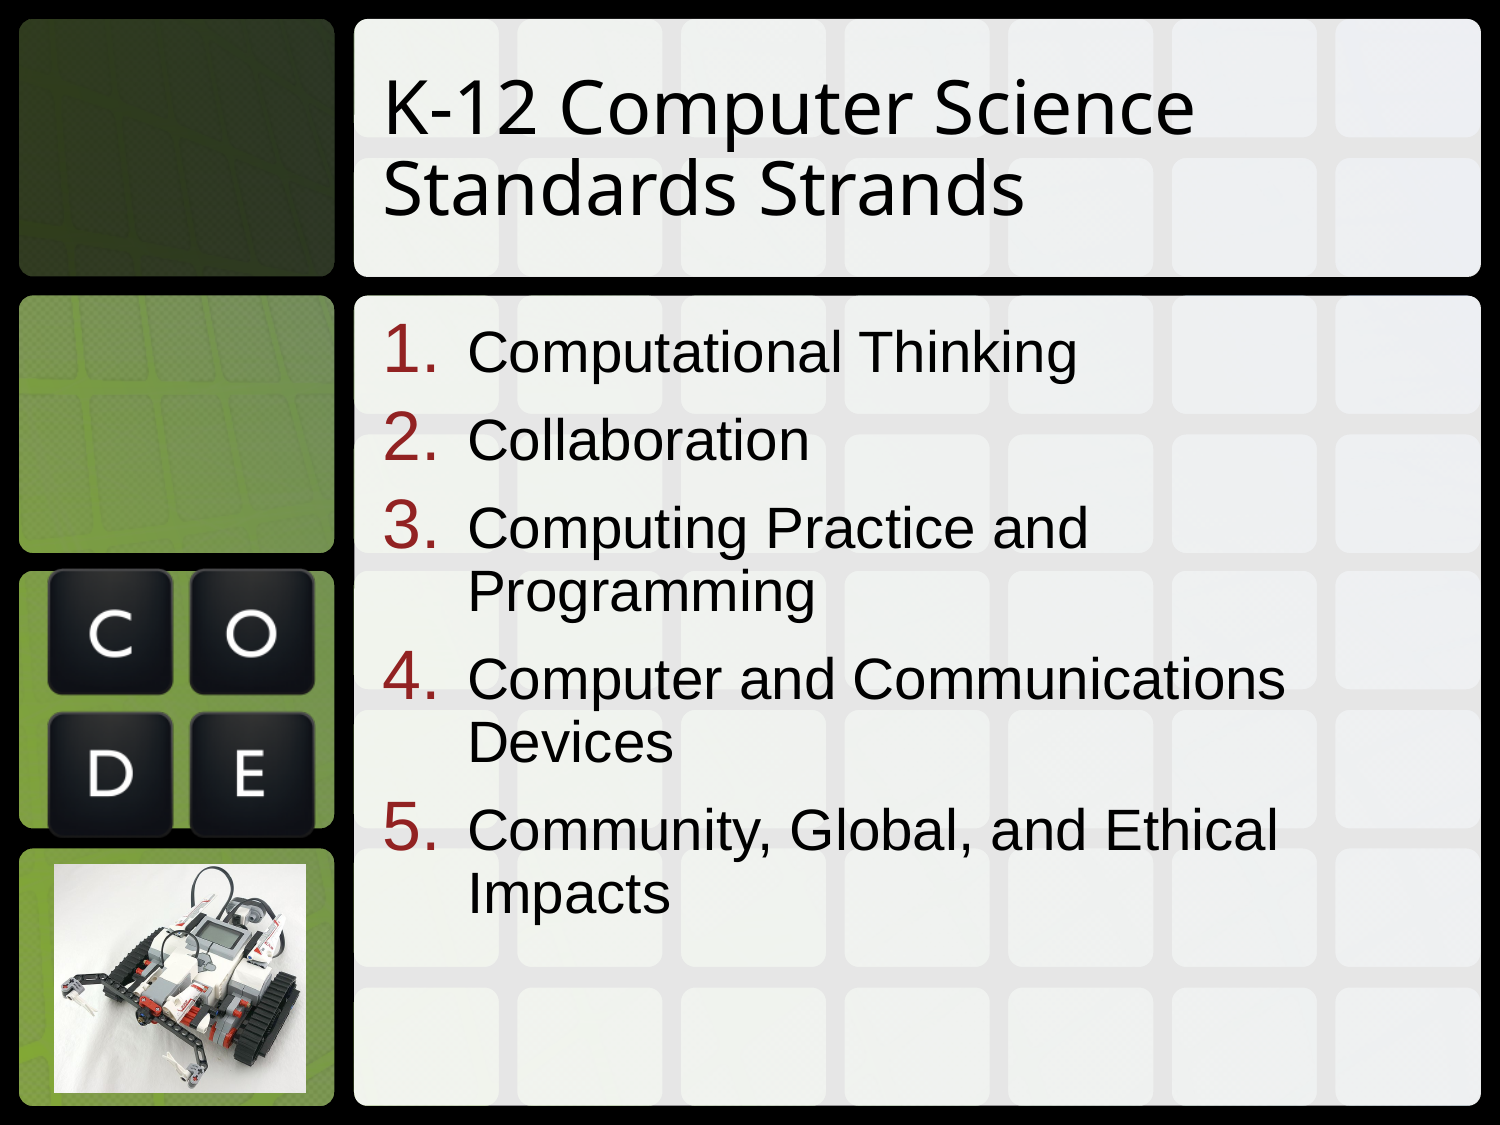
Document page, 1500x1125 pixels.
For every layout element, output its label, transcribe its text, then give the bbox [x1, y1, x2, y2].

list Computational Thinking Collaboration Computing Practice and Programming Computer and Communications Devices Community, Global, and Ethical Impacts [367, 314, 1468, 1106]
picture [19, 296, 335, 1106]
picture [19, 19, 334, 276]
title K-12 Computer Science Standards Strands [367, 24, 1468, 277]
